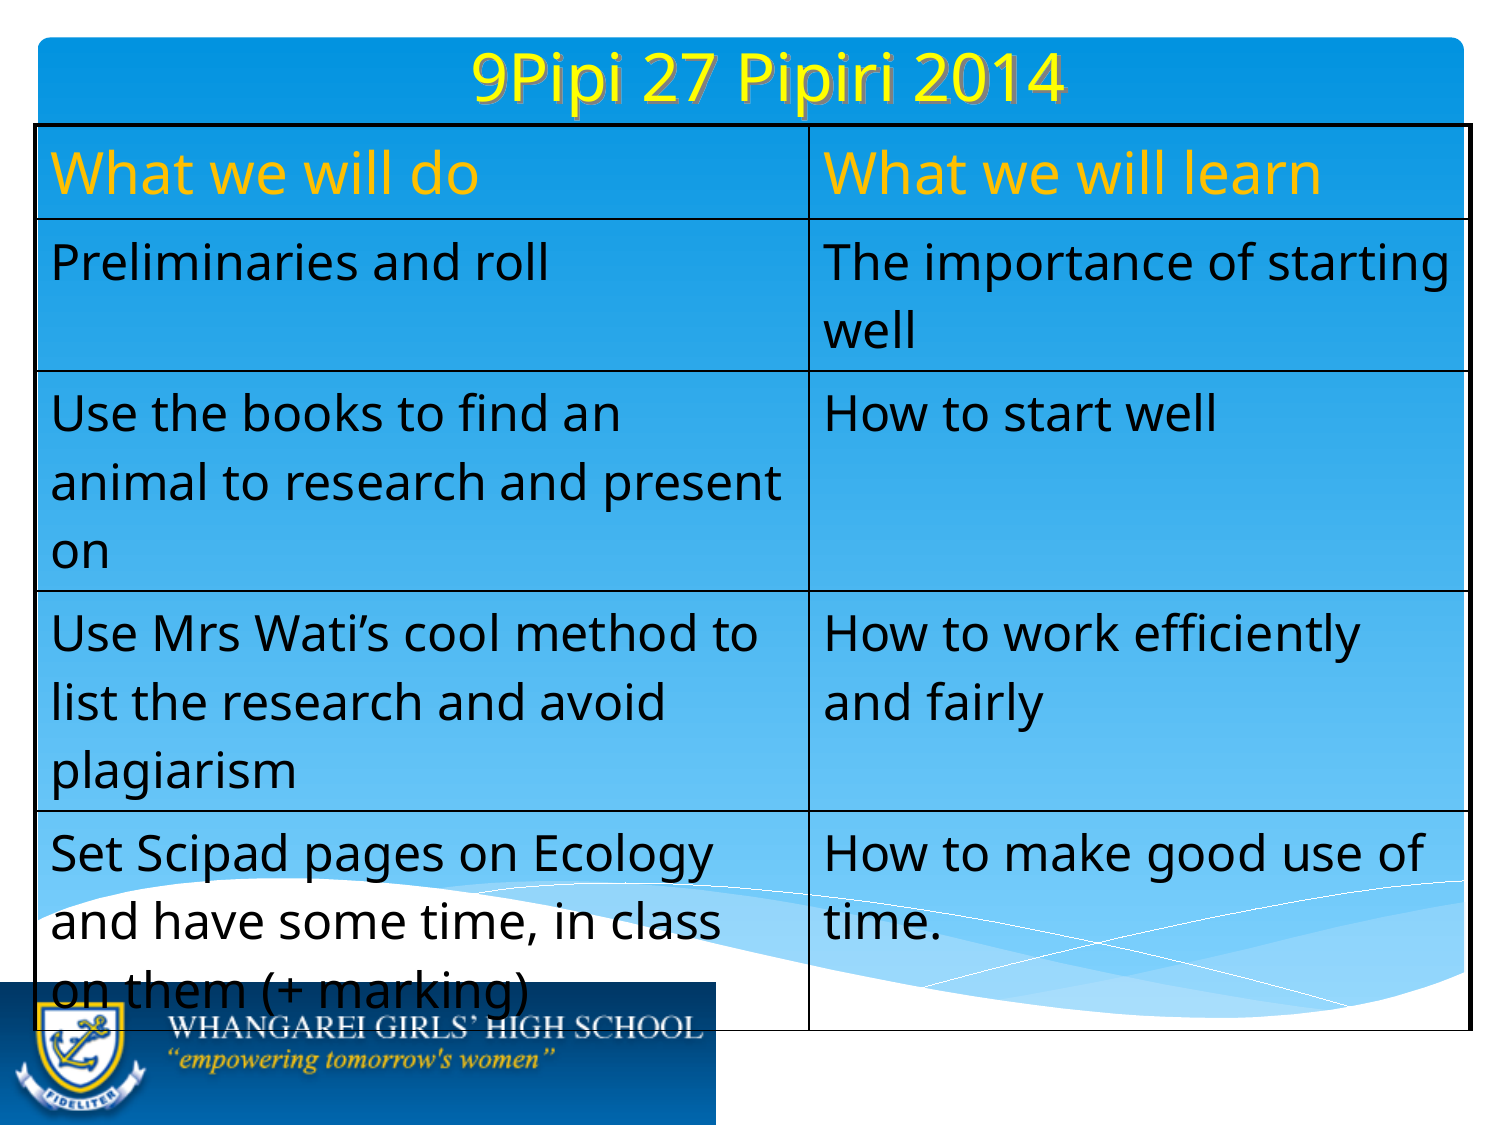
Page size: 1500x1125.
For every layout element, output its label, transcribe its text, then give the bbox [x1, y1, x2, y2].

table_cell Use the books to find an animal to research and present on [37, 372, 808, 590]
table_cell How to make good use of time. [810, 812, 1468, 1030]
table_cell Preliminaries and roll [37, 220, 808, 370]
table_header What we will learn [810, 127, 1468, 218]
table_cell Set Scipad pages on Ecology and have some time, in class on them (+ marking) [37, 812, 808, 1030]
picture [0, 982, 716, 1125]
table_cell How to work efficiently and fairly [810, 592, 1468, 810]
text_box 9Pipi 27 Pipiri 2014 [162, 24, 1375, 123]
table_cell Use Mrs Wati’s cool method to list the research and avoid plagiarism [37, 592, 808, 810]
table_header What we will do [37, 127, 808, 218]
table_cell How to start well [810, 372, 1468, 590]
table_cell The importance of starting well [810, 220, 1468, 370]
